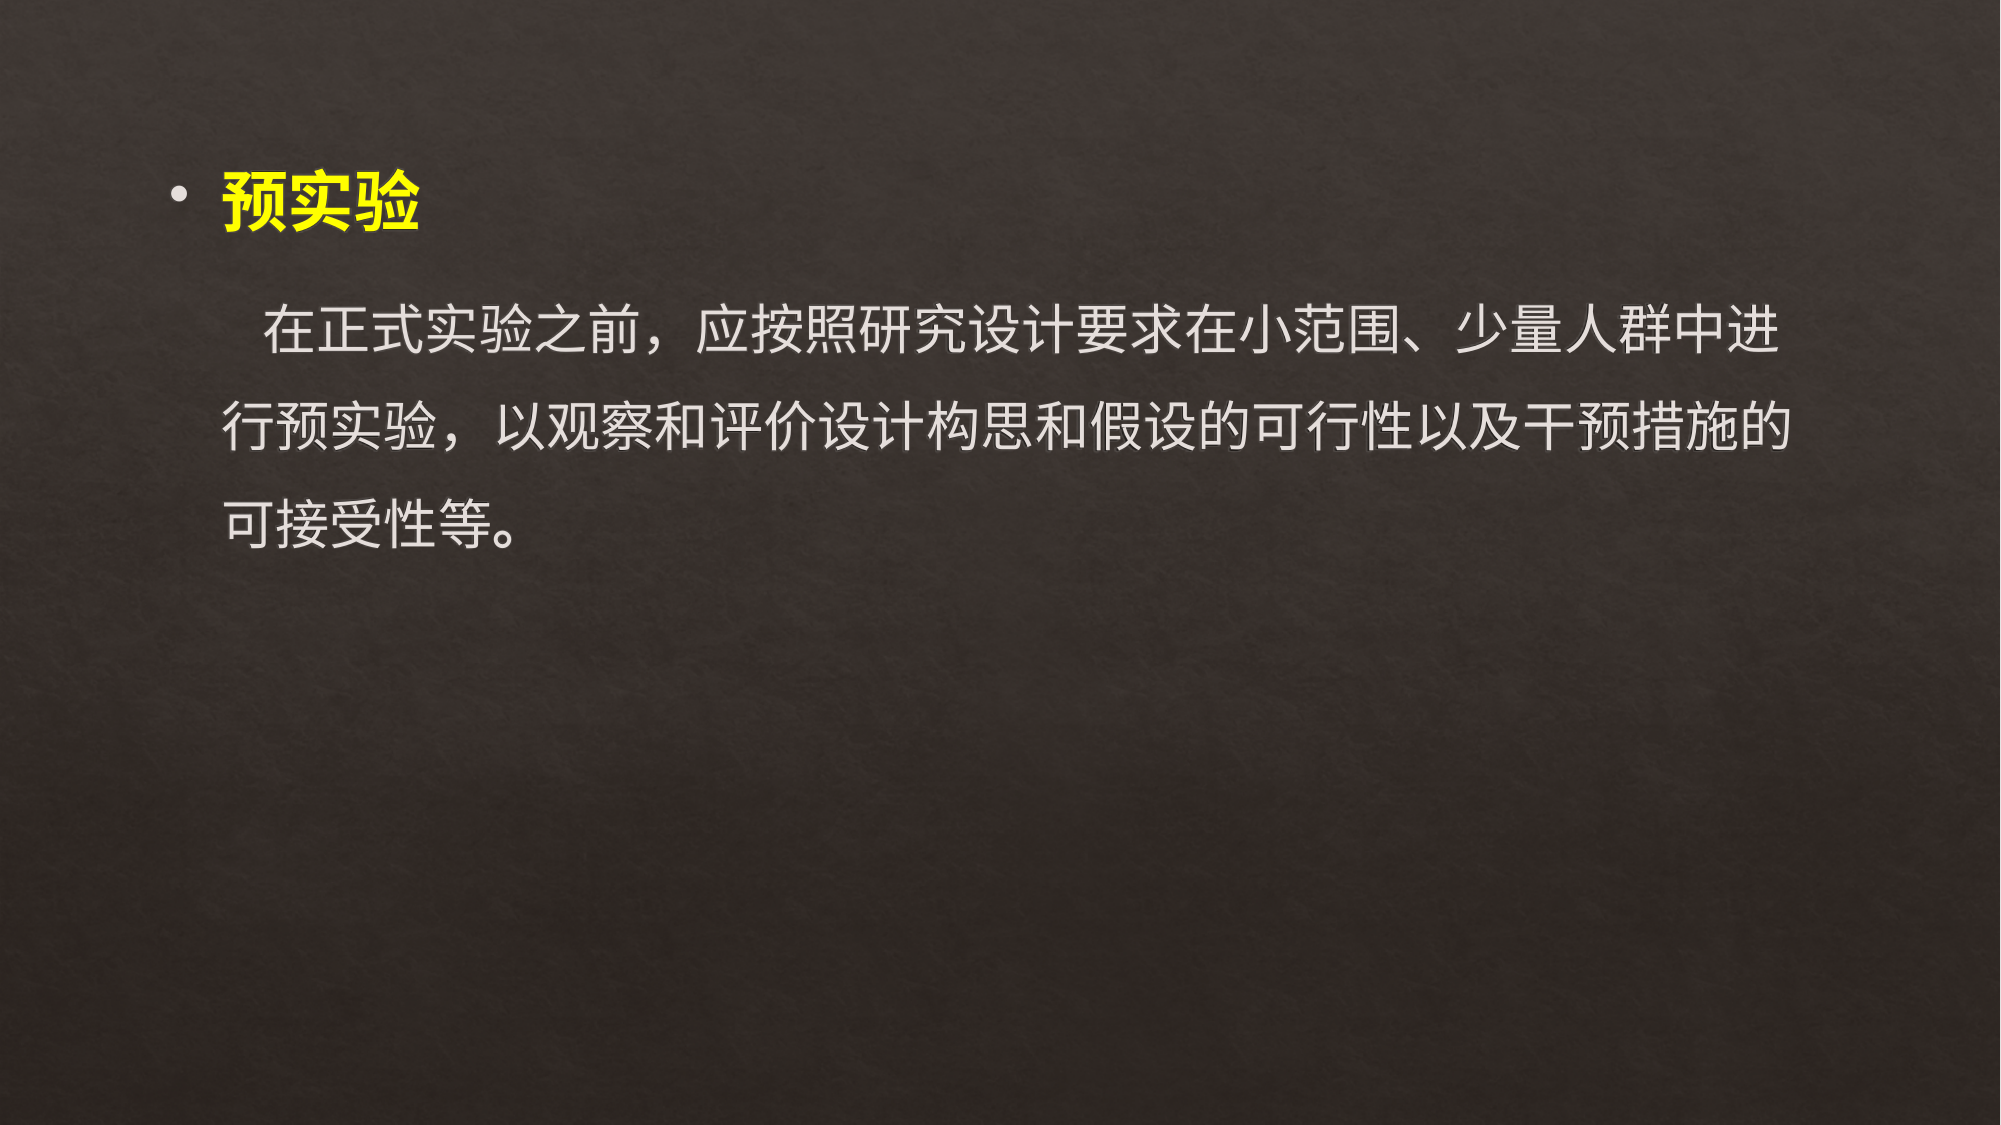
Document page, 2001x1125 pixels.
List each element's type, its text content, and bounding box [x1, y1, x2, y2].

list 预实验 在正式实验之前，应按照研究设计要求在小范围、少量人群中进行预实验，以观察和评价设计构思和假设的可行性以及干预措施的可接受性等。 [150, 76, 1849, 950]
